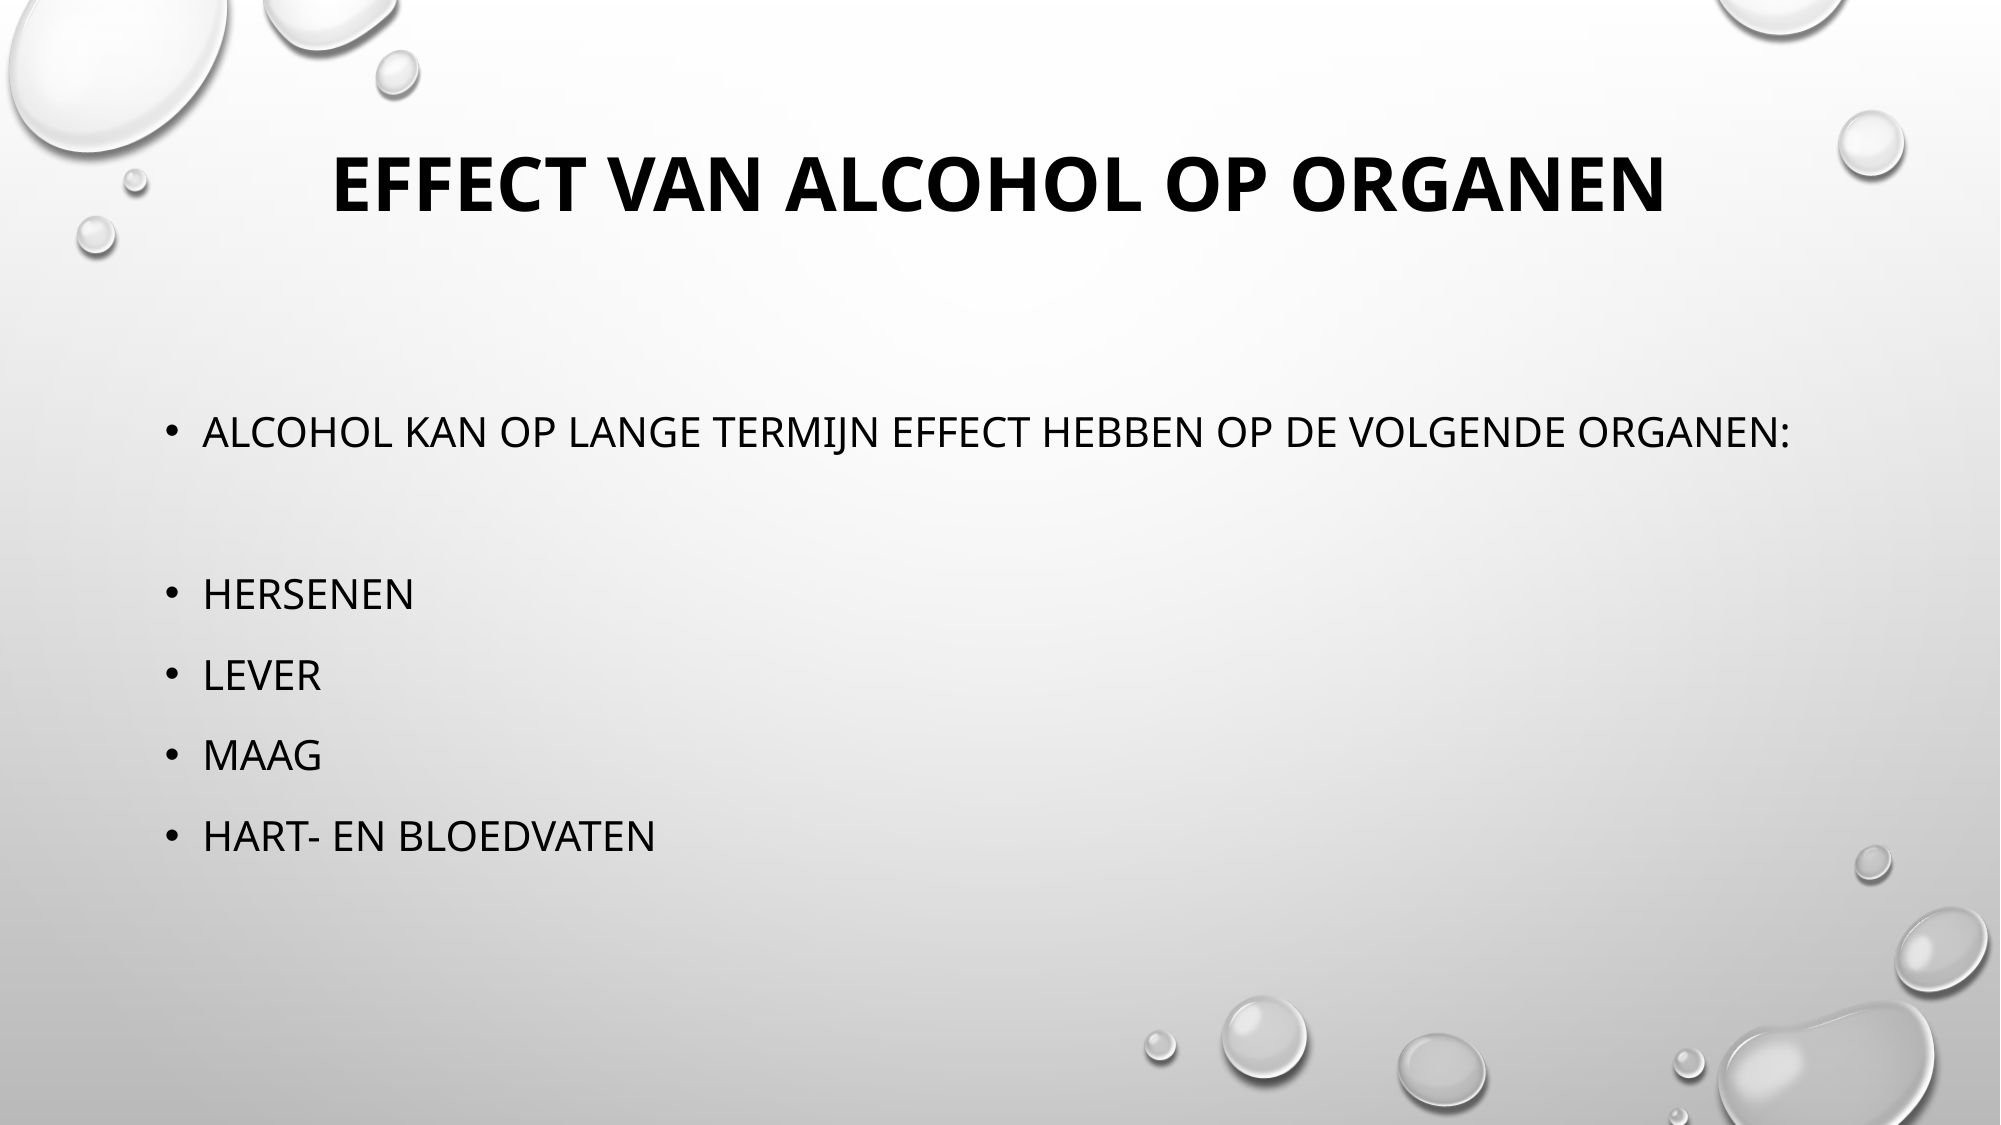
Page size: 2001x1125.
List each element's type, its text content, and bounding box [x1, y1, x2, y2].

title Effect van alcohol op organen [149, 101, 1851, 364]
list Alcohol kan op lange termijn effect hebben op de volgende organen: Hersenen Lever Maag Hart- en bloedvaten [149, 388, 1850, 950]
picture [0, 0, 2000, 1125]
